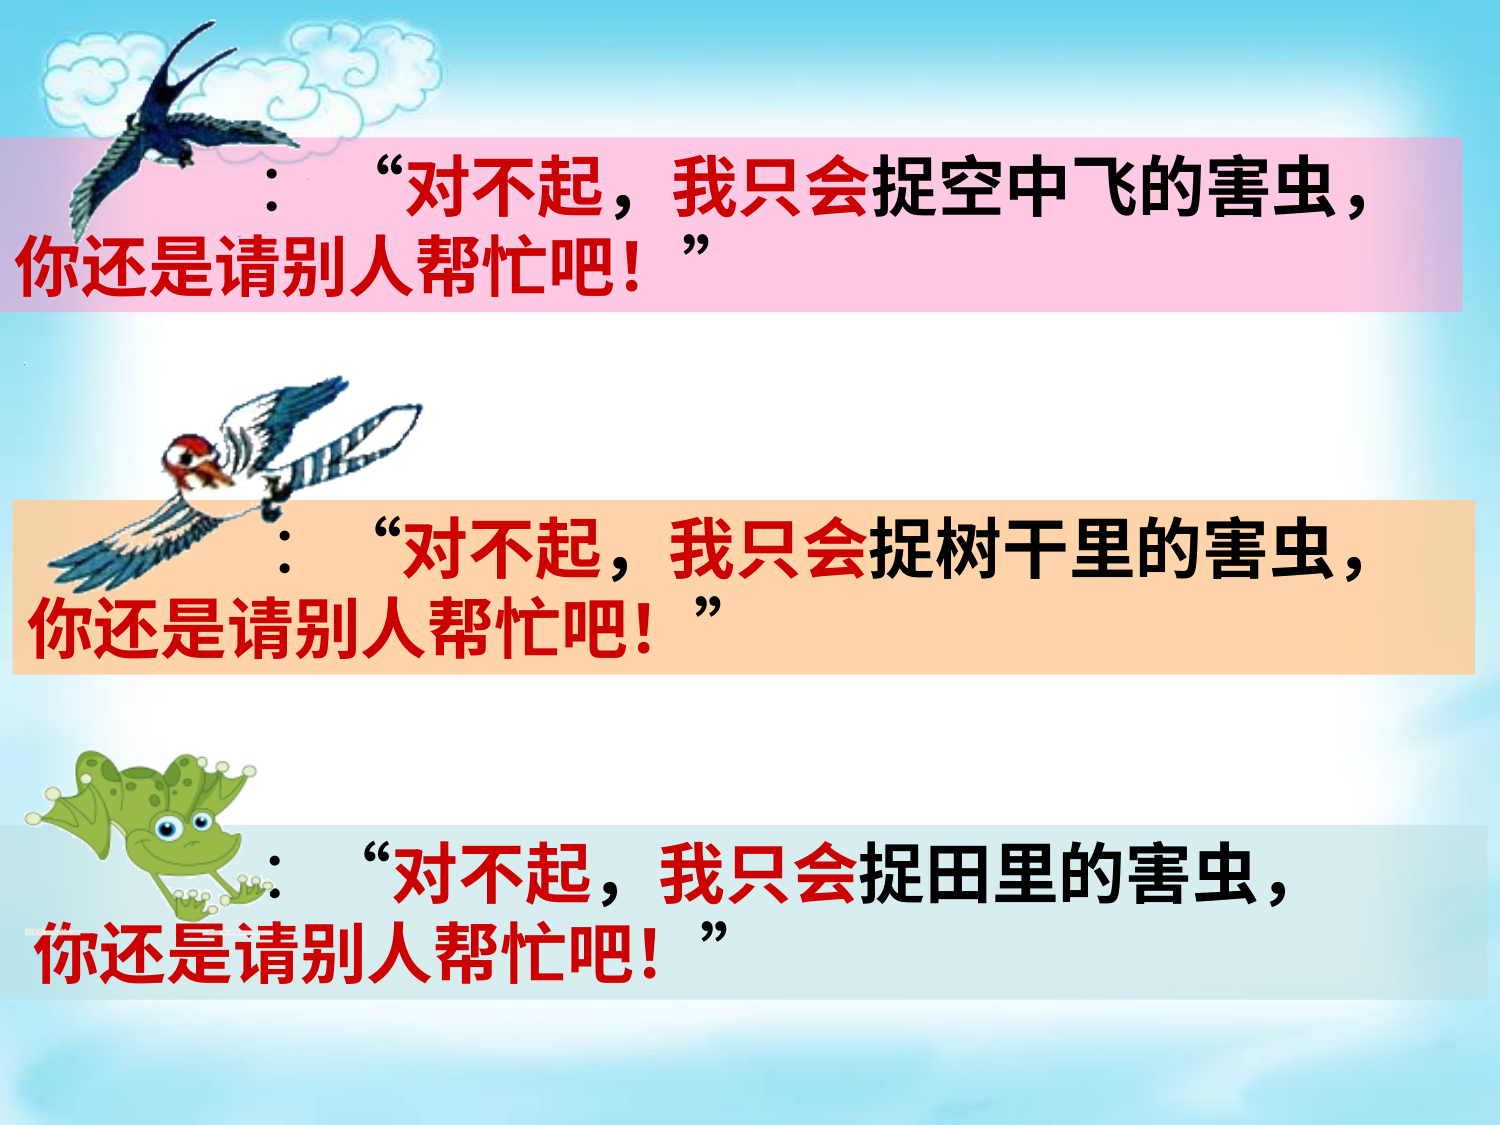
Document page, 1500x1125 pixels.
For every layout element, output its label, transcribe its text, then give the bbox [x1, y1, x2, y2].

picture [0, 0, 1500, 1125]
text_box ：“对不起，我只会捉田里的害虫， 你还是请别人帮忙吧！” [0, 824, 1488, 1000]
text_box ： “对不起，我只会捉空中飞的害虫，你还是请别人帮忙吧！” [0, 137, 1463, 313]
text_box ：“对不起，我只会捉树干里的害虫， 你还是请别人帮忙吧！” [12, 499, 1476, 675]
